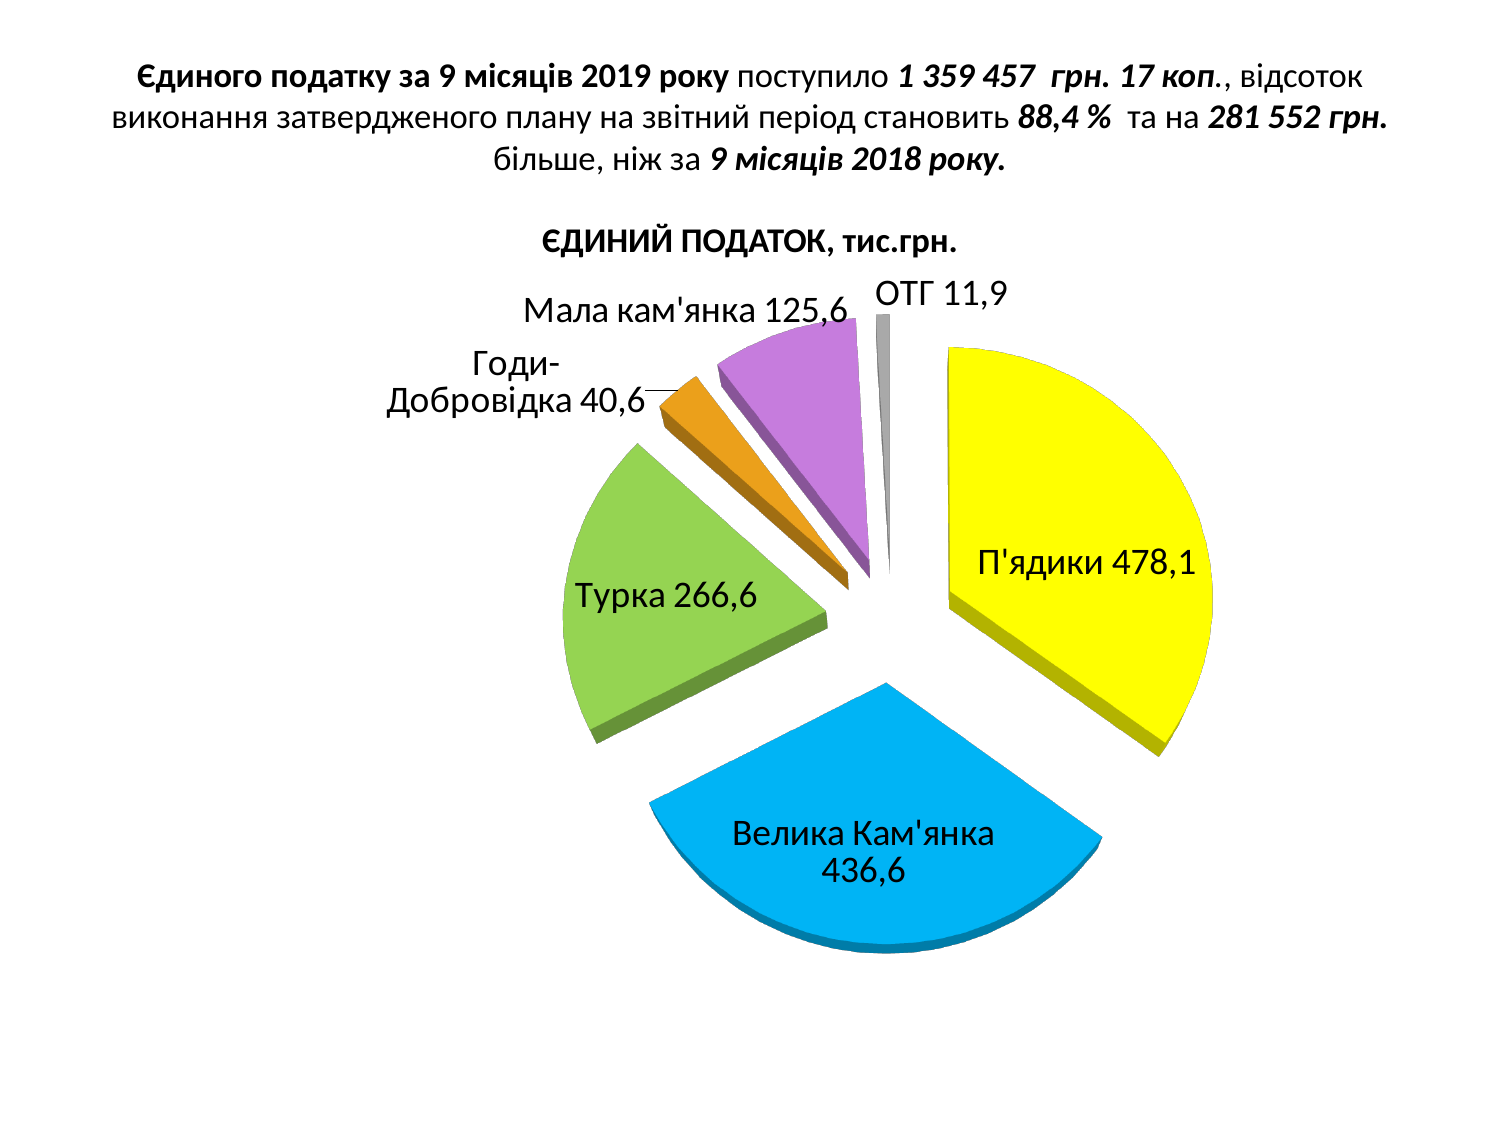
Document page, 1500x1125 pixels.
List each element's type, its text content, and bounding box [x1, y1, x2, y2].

title Єдиного податку за 9 місяців 2019 року поступило 1 359 457 грн. 17 коп., відсоток виконання затвердженого плану на звітний період становить 88,4 % та на 281 552 грн. більше, ніж за 9 місяців 2018 року. ЄДИНИЙ ПОДАТОК, тис.грн. [75, 45, 1425, 261]
chart [74, 262, 1426, 1006]
